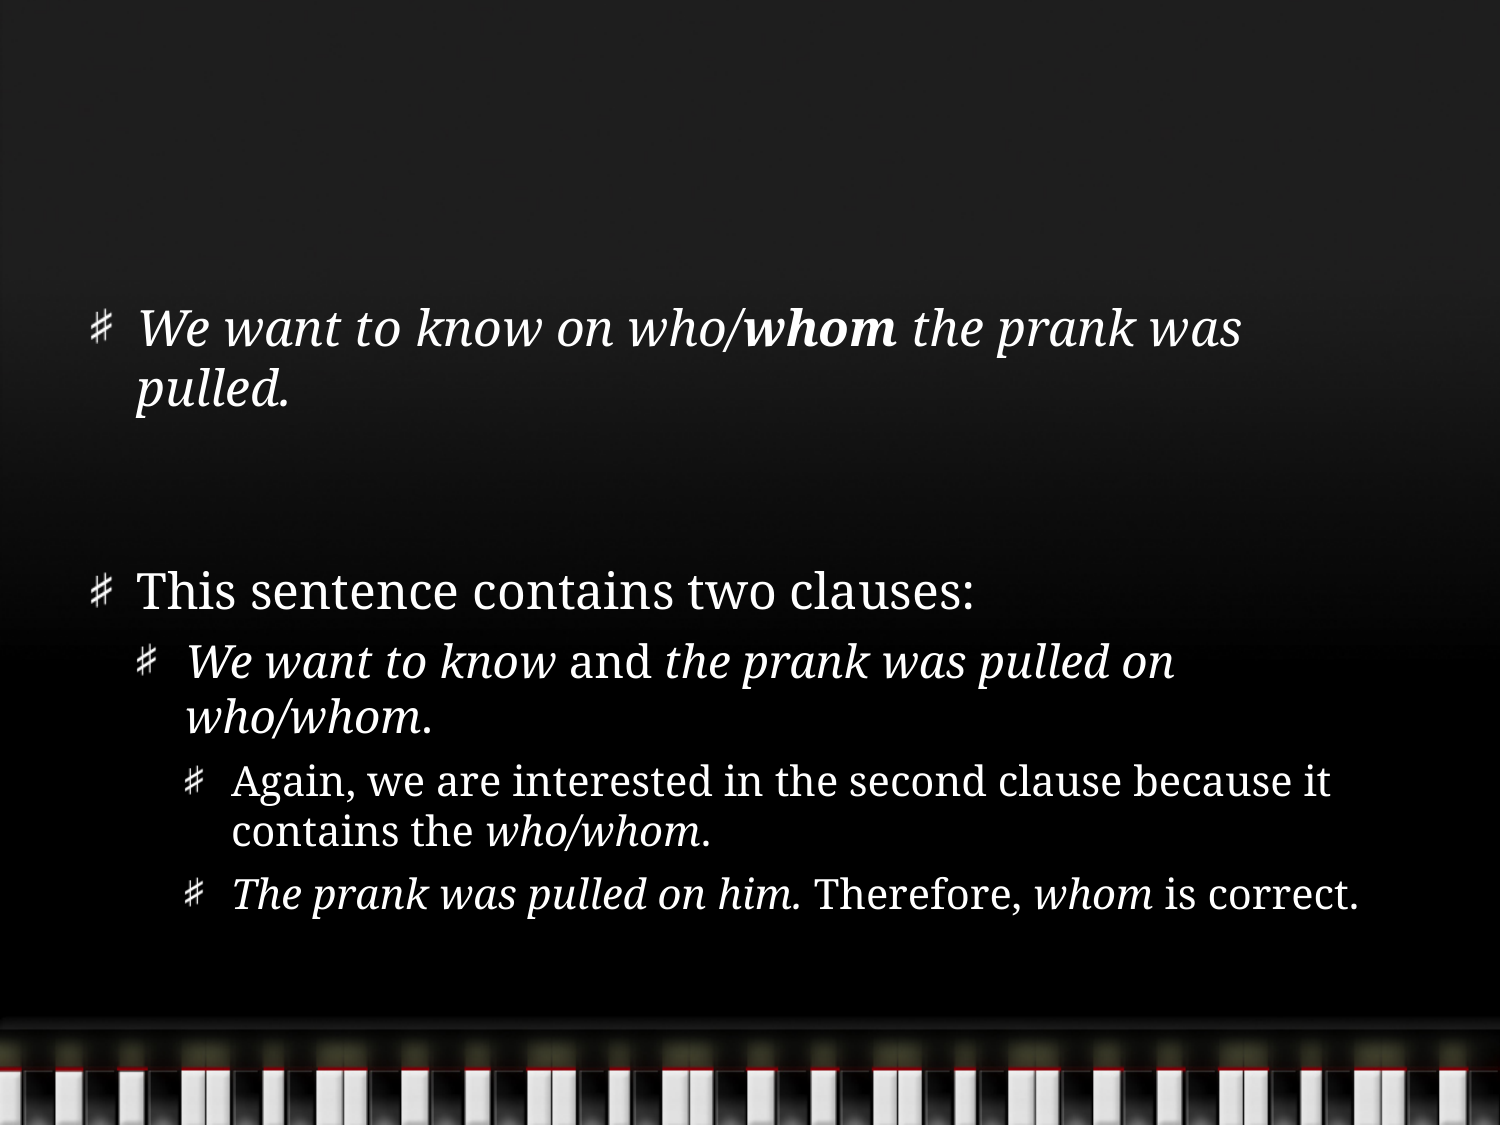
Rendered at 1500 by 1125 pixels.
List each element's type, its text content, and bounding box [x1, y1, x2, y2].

list We want to know on who/whom the prank was pulled. This sentence contains two clauses: We want to know and the prank was pulled on who/whom. Again, we are interested in the second clause because it contains the who/whom. The prank was pulled on him. Therefore, whom is correct. [75, 288, 1425, 925]
picture [0, 0, 1500, 1125]
